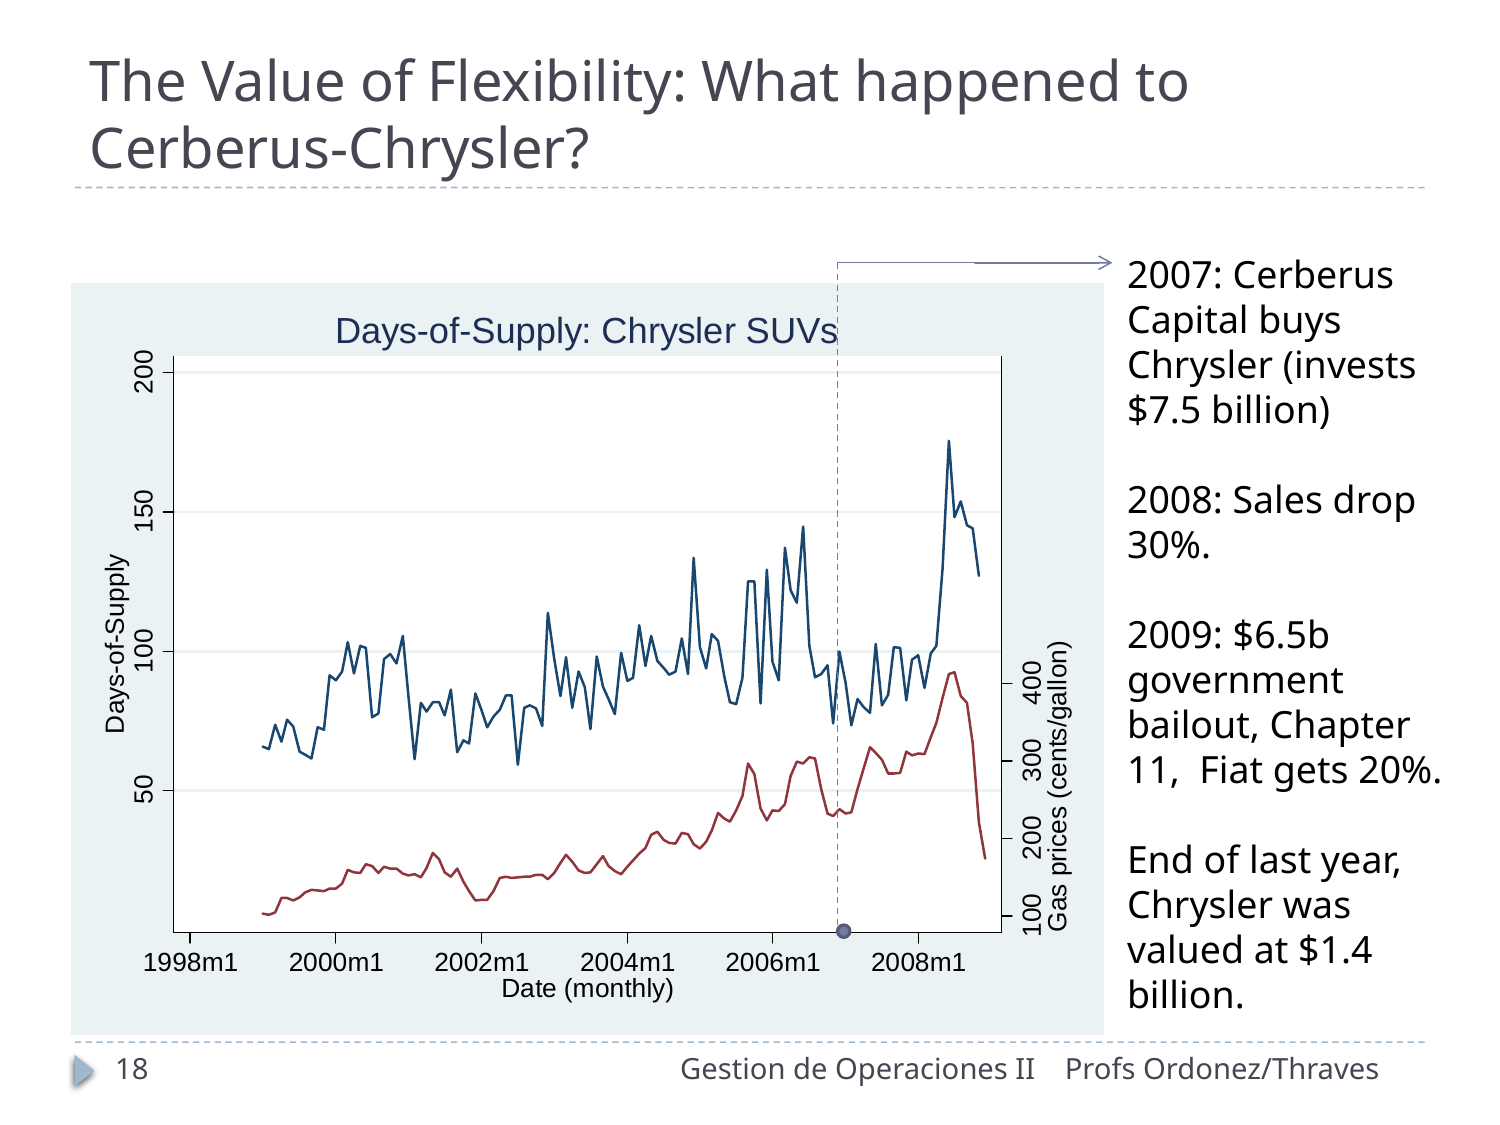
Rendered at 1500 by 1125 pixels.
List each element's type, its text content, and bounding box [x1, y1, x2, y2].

footer Gestion de Operaciones II [475, 1057, 1051, 1103]
picture [62, 274, 1113, 1044]
title The Value of Flexibility: What happened to Cerberus-Chrysler? [75, 37, 1425, 188]
text_box 2007: Cerberus Capital buys Chrysler (invests $7.5 billion) 2008: Sales drop 30%. 2009: $6.5b government bailout, Chapter 11, Fiat gets 20%. End of last year, Chrysler was valued at $1.4 billion. [1112, 244, 1475, 1024]
slide_number 18 [100, 1057, 426, 1103]
slide_number Profs Ordonez/Thraves [1051, 1042, 1426, 1103]
